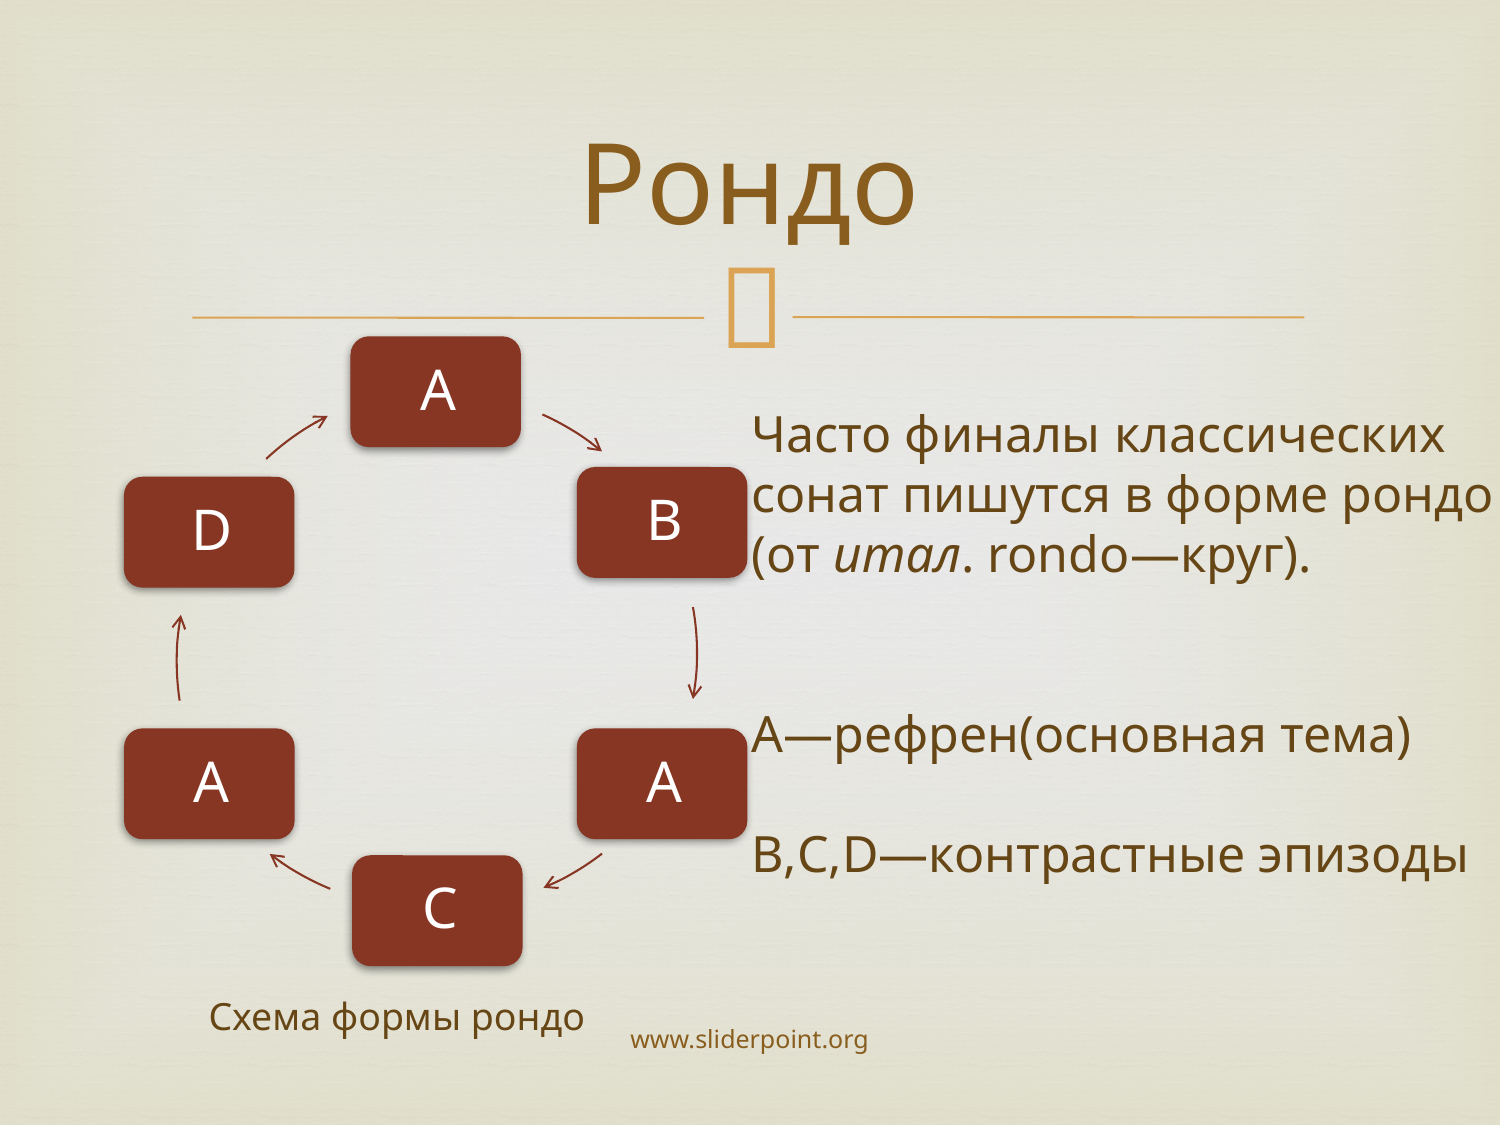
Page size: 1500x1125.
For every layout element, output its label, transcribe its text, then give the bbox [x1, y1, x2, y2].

footer www.sliderpoint.org [512, 1010, 988, 1071]
title Рондо [112, 93, 1386, 267]
text_box Схема формы рондо [193, 985, 601, 1046]
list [123, 334, 748, 972]
text_box Часто финалы классических сонат пишутся в форме рондо (от итал. rondo—круг). А—рефрен(основная тема) B,С,D—контрастные эпизоды [754, 395, 1500, 951]
